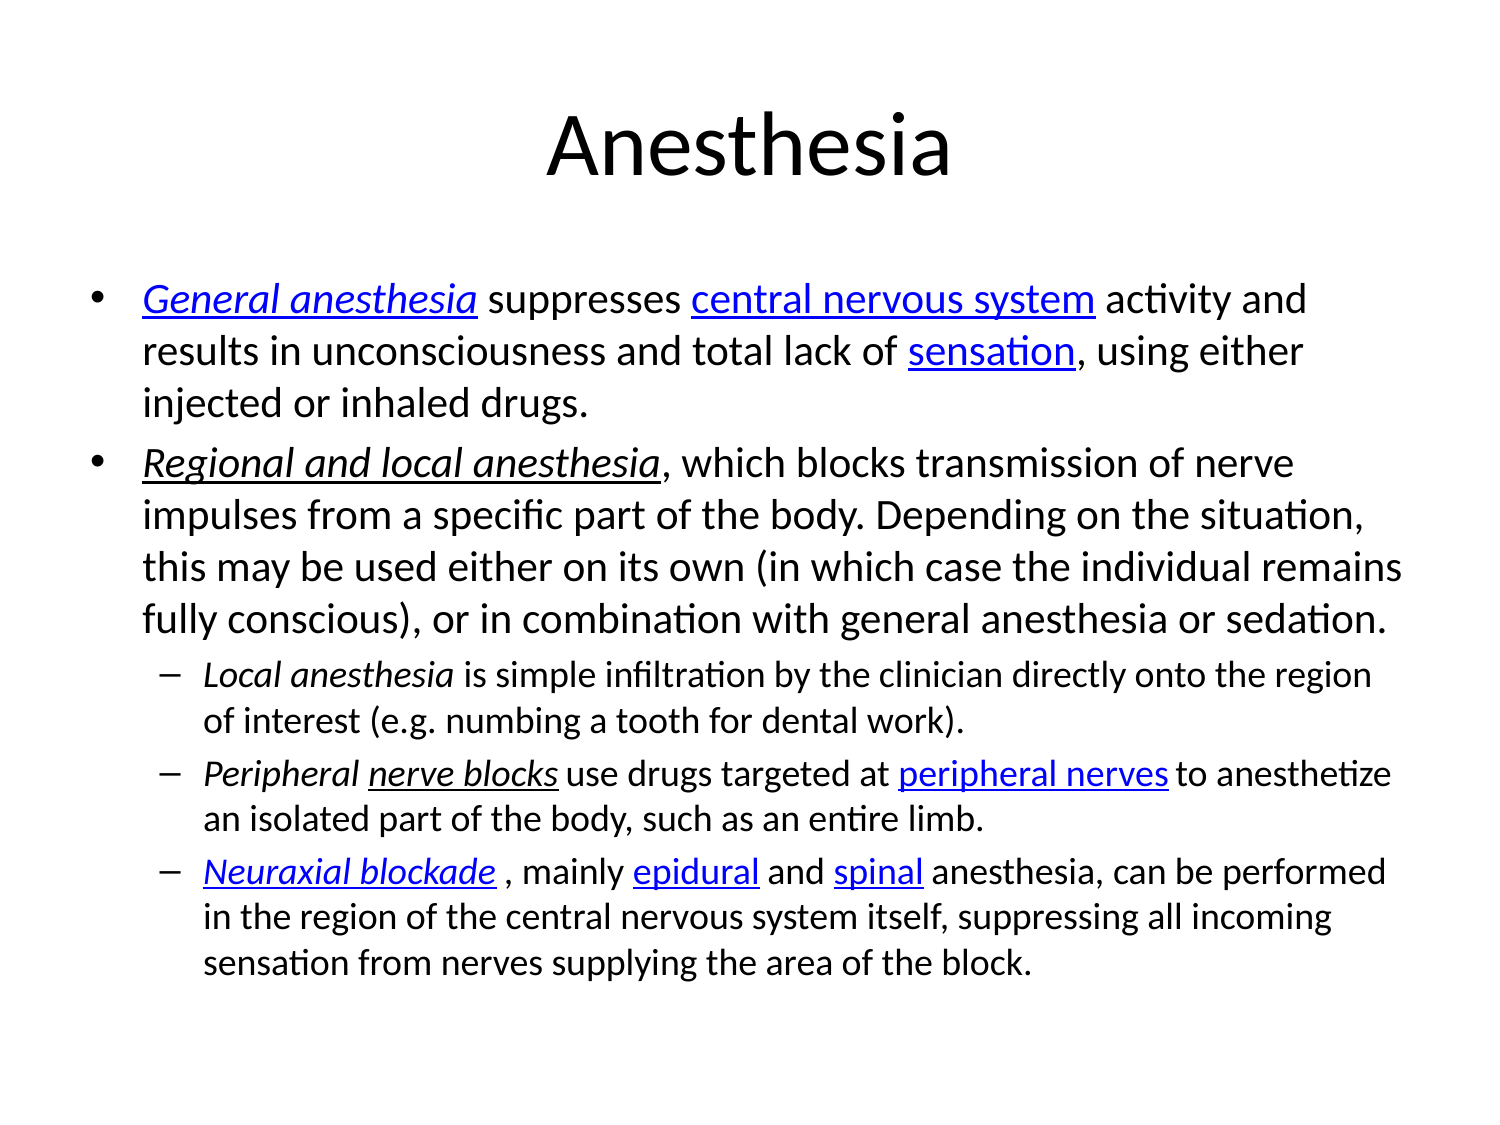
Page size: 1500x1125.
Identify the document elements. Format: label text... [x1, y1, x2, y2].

list General anesthesia suppresses central nervous system activity and results in unconsciousness and total lack of sensation, using either injected or inhaled drugs. Regional and local anesthesia, which blocks transmission of nerve impulses from a specific part of the body. Depending on the situation, this may be used either on its own (in which case the individual remains fully conscious), or in combination with general anesthesia or sedation. Local anesthesia is simple infiltration by the clinician directly onto the region of interest (e.g. numbing a tooth for dental work). Peripheral nerve blocks use drugs targeted at peripheral nerves to anesthetize an isolated part of the body, such as an entire limb. Neuraxial blockade , mainly epidural and spinal anesthesia, can be performed in the region of the central nervous system itself, suppressing all incoming sensation from nerves supplying the area of the block. [75, 262, 1425, 1005]
title Anesthesia [75, 45, 1425, 233]
